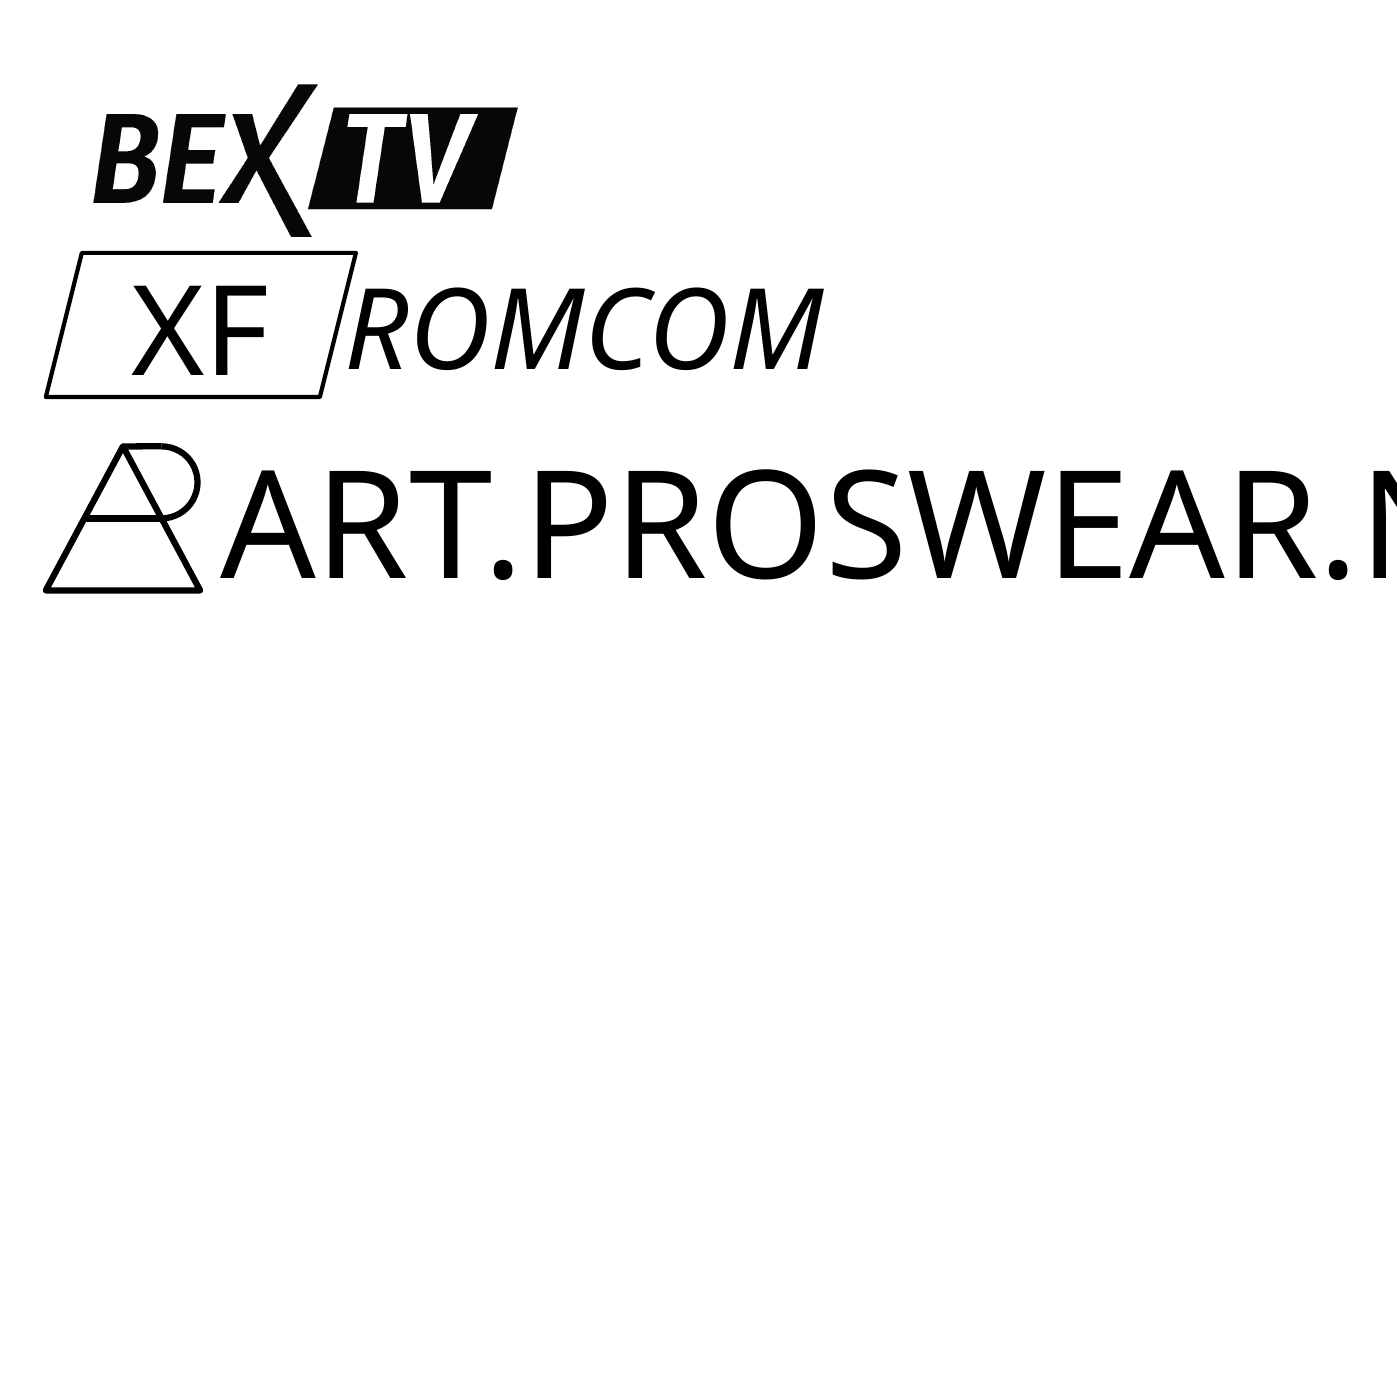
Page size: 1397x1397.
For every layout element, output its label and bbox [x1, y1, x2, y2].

picture [0, 0, 574, 325]
text_box [45, 446, 949, 591]
text_box [45, 252, 954, 397]
